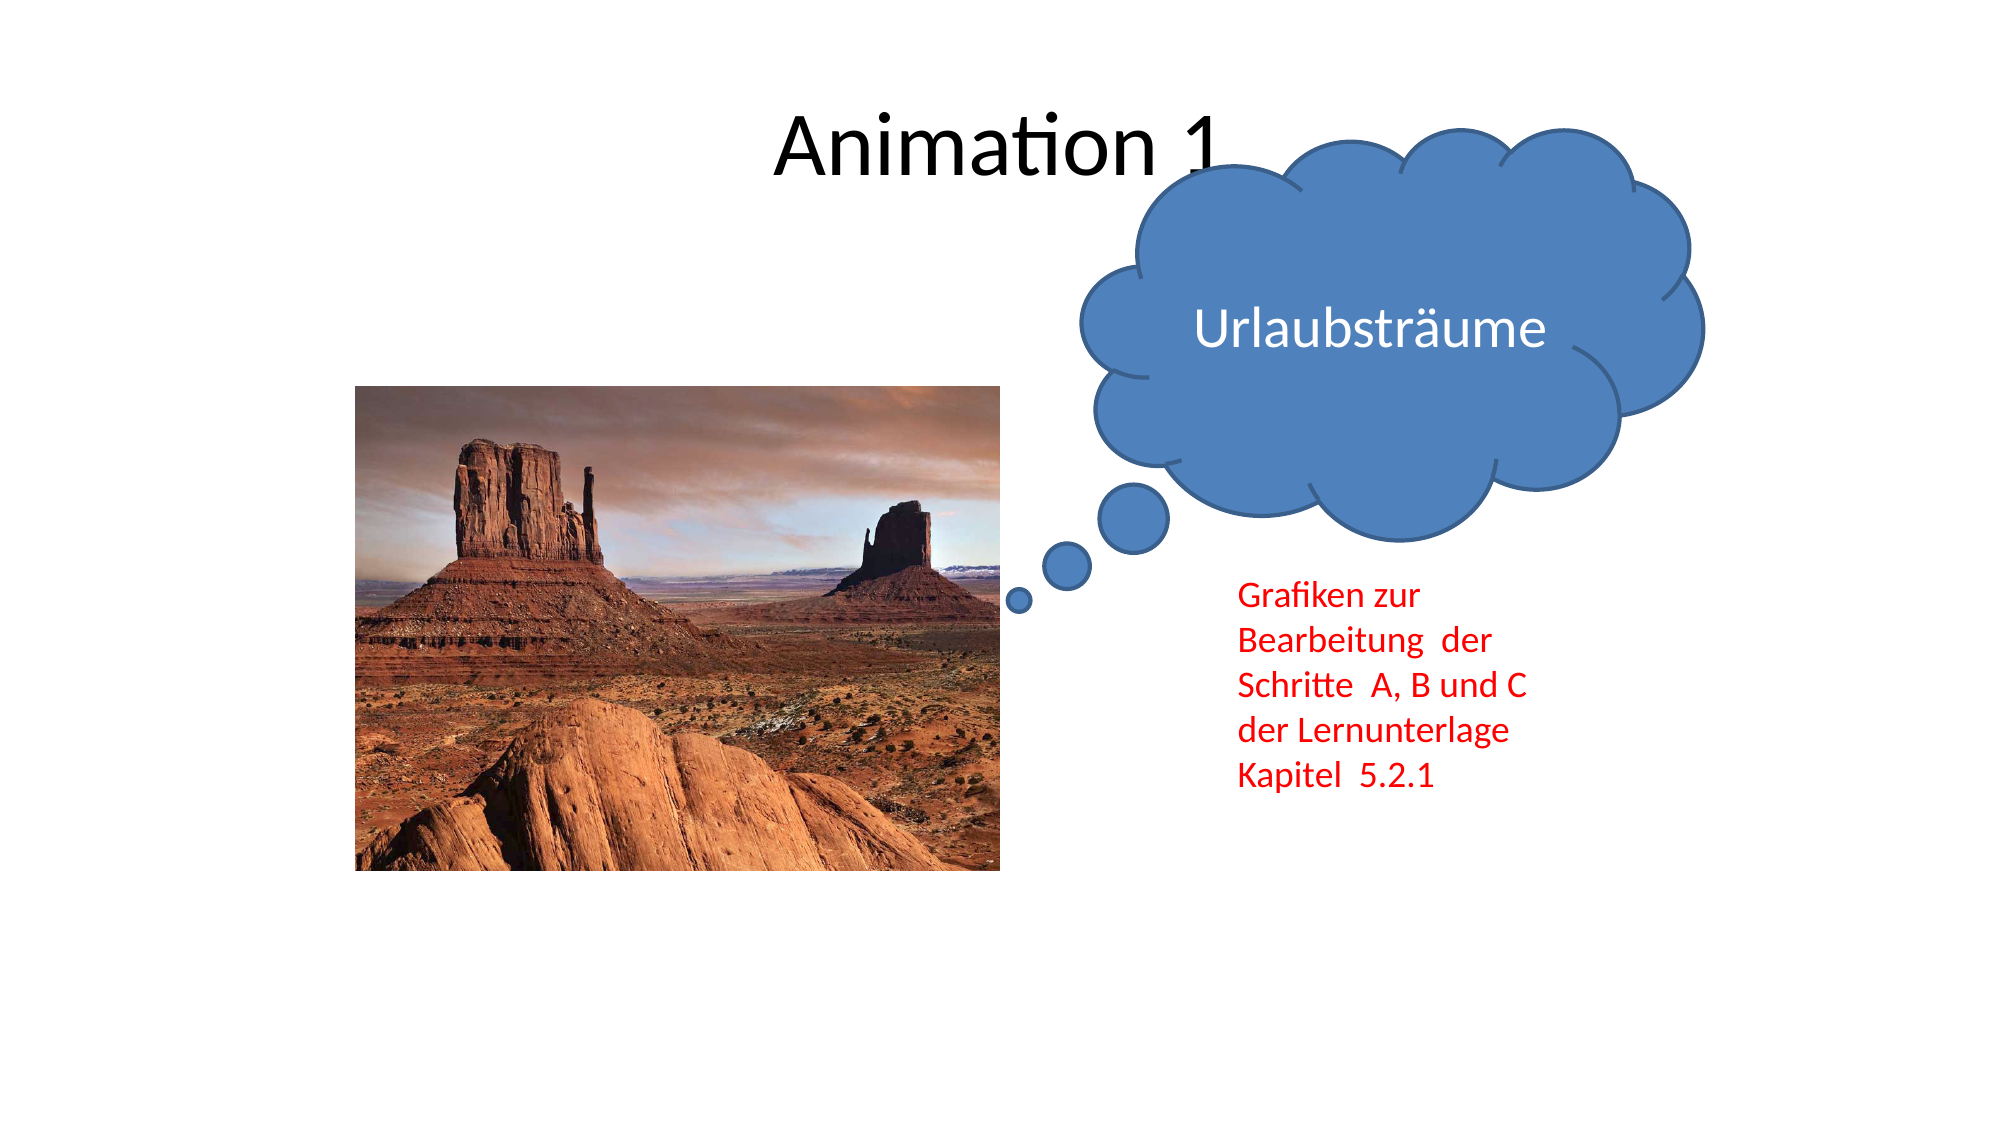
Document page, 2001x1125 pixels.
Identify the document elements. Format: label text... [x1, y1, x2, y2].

title Animation 1 [99, 45, 1900, 233]
text_box Urlaubsträume [1042, 541, 1092, 592]
text_box Urlaubsträume [1097, 482, 1170, 556]
picture [355, 386, 1001, 871]
text_box Urlaubsträume [1079, 128, 1706, 543]
text_box Grafiken zur Bearbeitung der Schritte A, B und C der Lernunterlage Kapitel 5.2.1 [1222, 562, 1622, 803]
text_box Urlaubsträume [1005, 586, 1033, 614]
